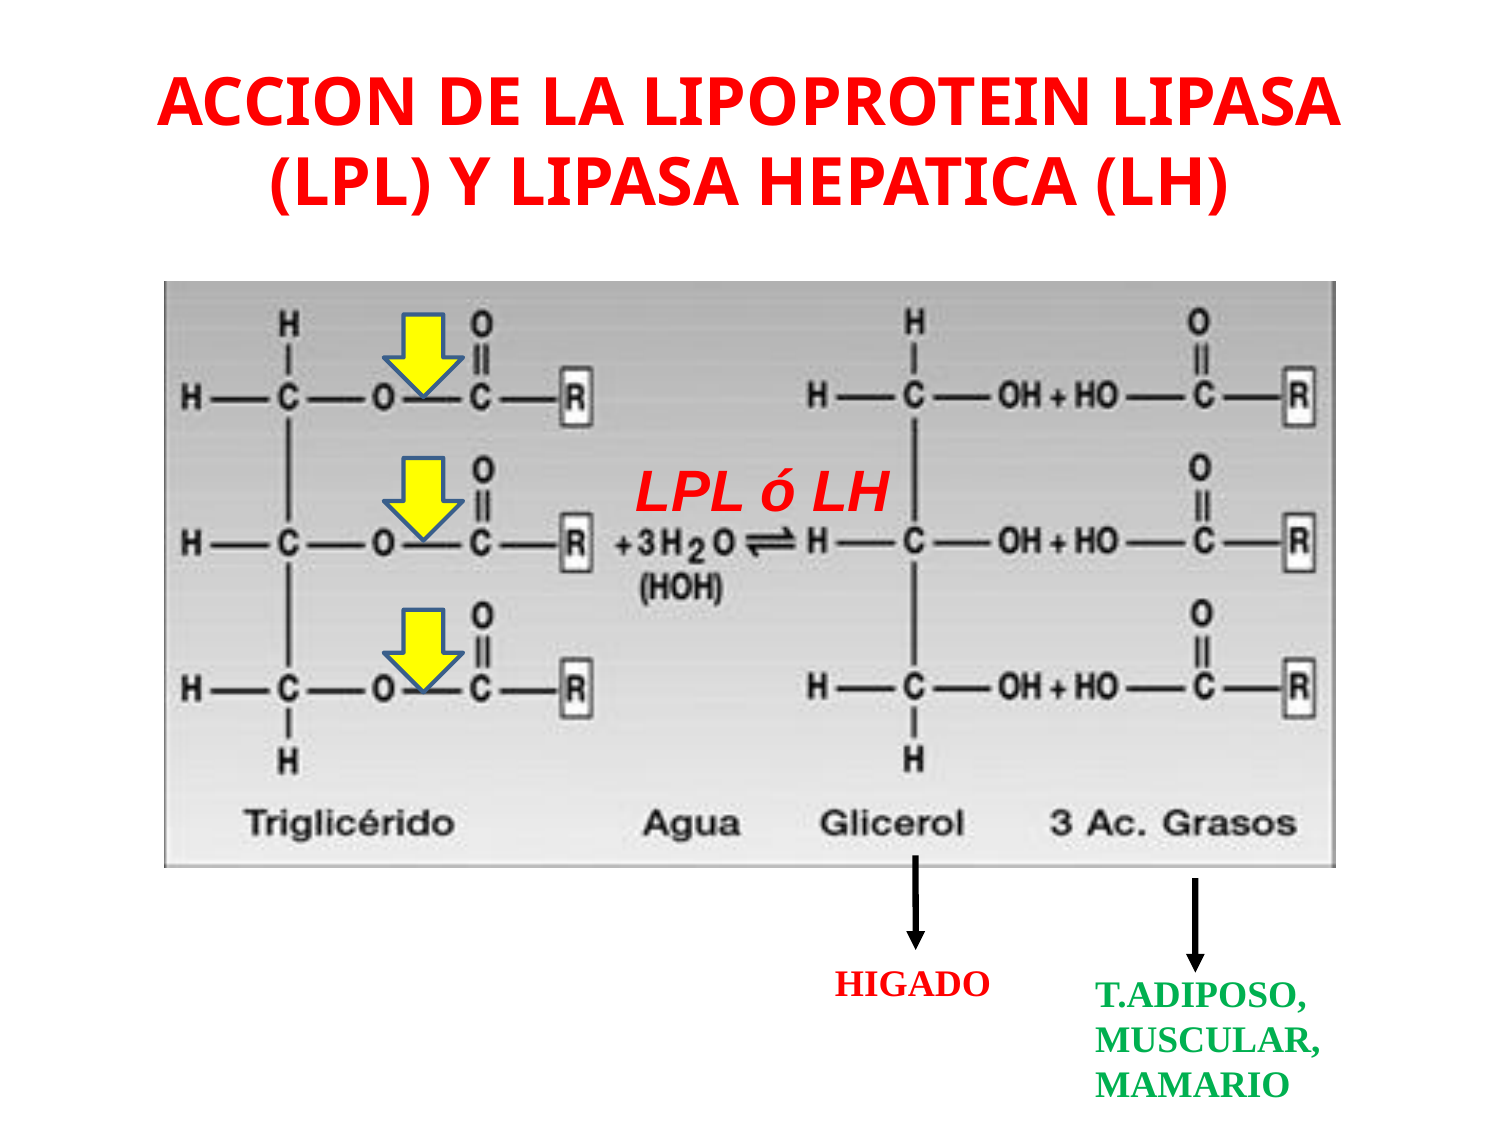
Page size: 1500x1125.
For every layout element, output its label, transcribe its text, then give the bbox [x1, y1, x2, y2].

title ACCION DE LA LIPOPROTEIN LIPASA (LPL) Y LIPASA HEPATICA (LH) [75, 45, 1425, 233]
text_box HIGADO [820, 952, 1022, 1012]
text_box [909, 877, 922, 950]
text_box [1189, 878, 1202, 973]
picture [163, 280, 1337, 868]
text_box T.ADIPOSO, MUSCULAR, MAMARIO [1080, 962, 1352, 1113]
